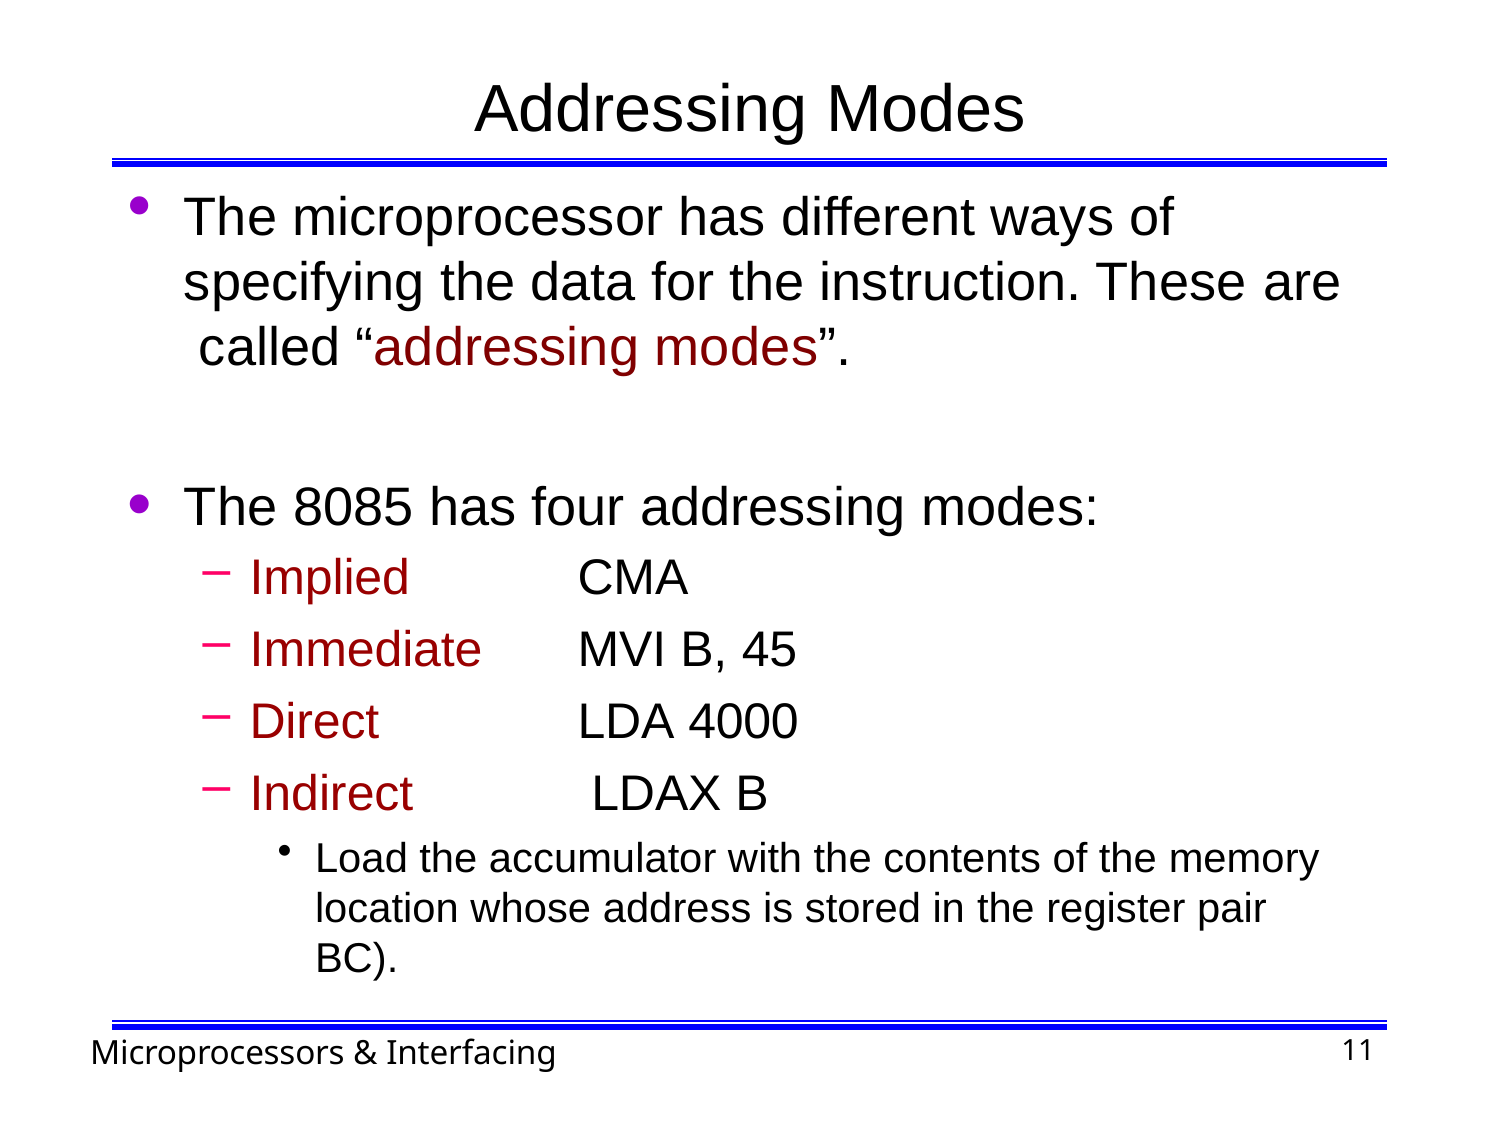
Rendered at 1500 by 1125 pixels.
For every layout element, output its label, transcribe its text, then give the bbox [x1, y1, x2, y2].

text_box CMA MVI B, 45 LDA 4000 LDAX B [575, 530, 800, 828]
text_box Load the accumulator with the contents of the memory location whose address is stored in the register pair BC). [275, 828, 1361, 981]
text_box Implied Immediate Direct Indirect [200, 530, 486, 821]
title Addressing Modes [472, 62, 1028, 178]
slide_number 10 [1337, 1026, 1377, 1125]
list The microprocessor has different ways of specifying the data for the instruction. These are called “addressing modes”. The 8085 has four addressing modes: [125, 178, 1343, 819]
footer Microprocessors & Interfacing [88, 1025, 574, 1125]
